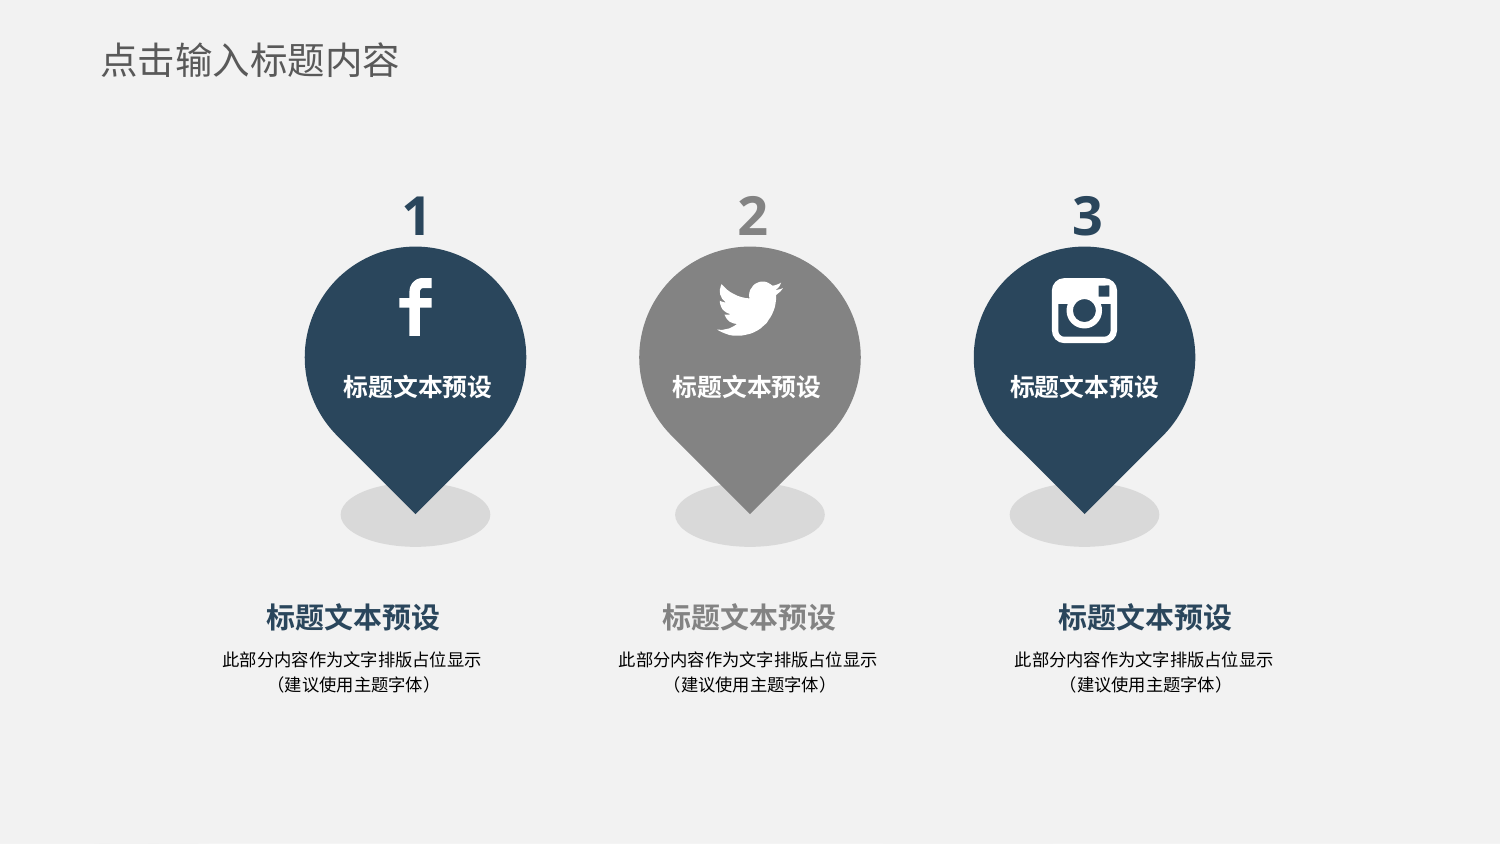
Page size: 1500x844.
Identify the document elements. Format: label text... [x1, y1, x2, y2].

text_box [304, 173, 1196, 548]
text_box 点击输入标题内容 [100, 28, 450, 91]
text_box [217, 599, 1283, 706]
